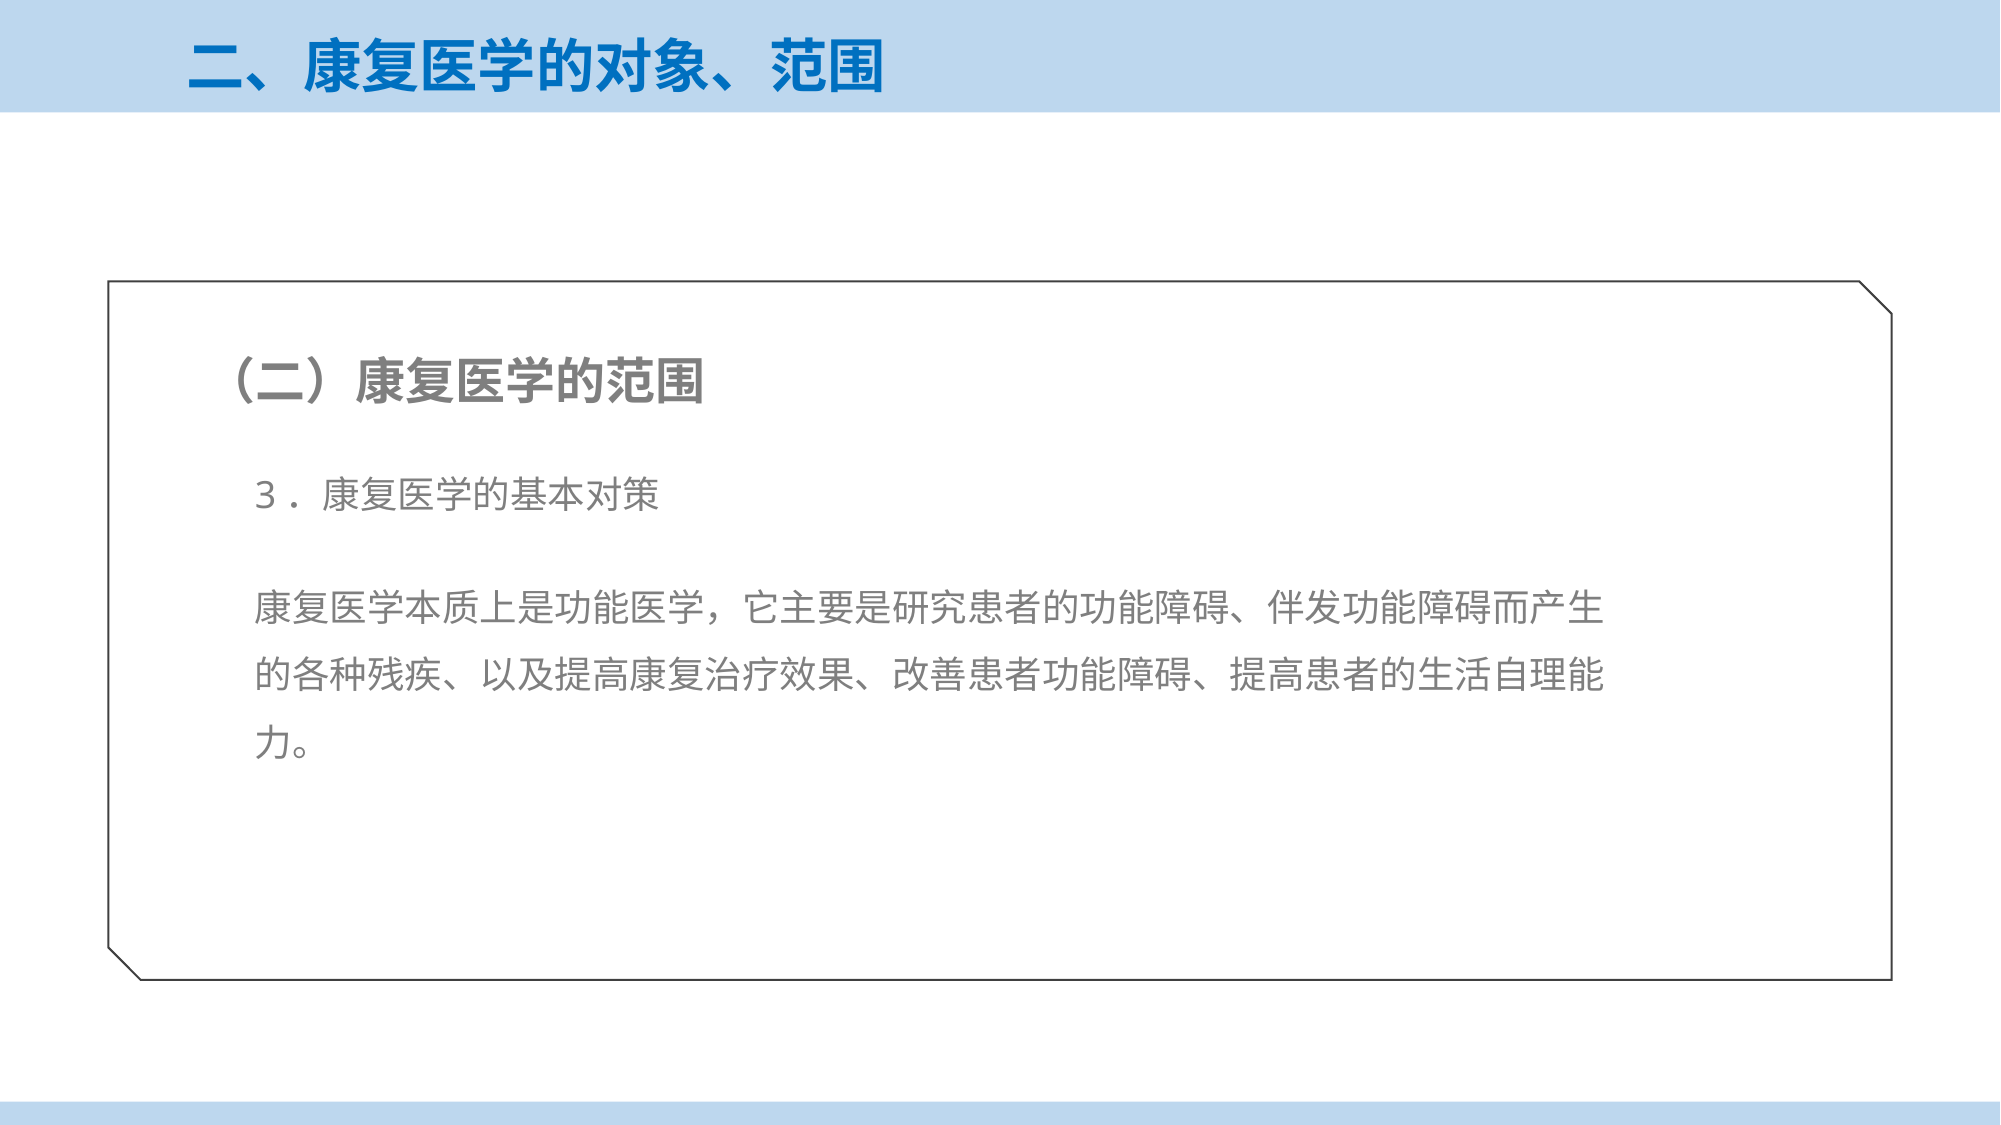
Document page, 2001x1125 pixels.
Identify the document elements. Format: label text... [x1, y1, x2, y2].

text_box 3．康复医学的基本对策 康复医学本质上是功能医学，它主要是研究患者的功能障碍、伴发功能障碍而产生的各种残疾、以及提高康复治疗效果、改善患者功能障碍、提高患者的生活自理能力。 [240, 418, 1628, 816]
text_box （二）康复医学的范围 [167, 312, 1799, 418]
text_box [107, 280, 1893, 981]
text_box 二、康复医学的对象、范围 [108, 21, 964, 247]
